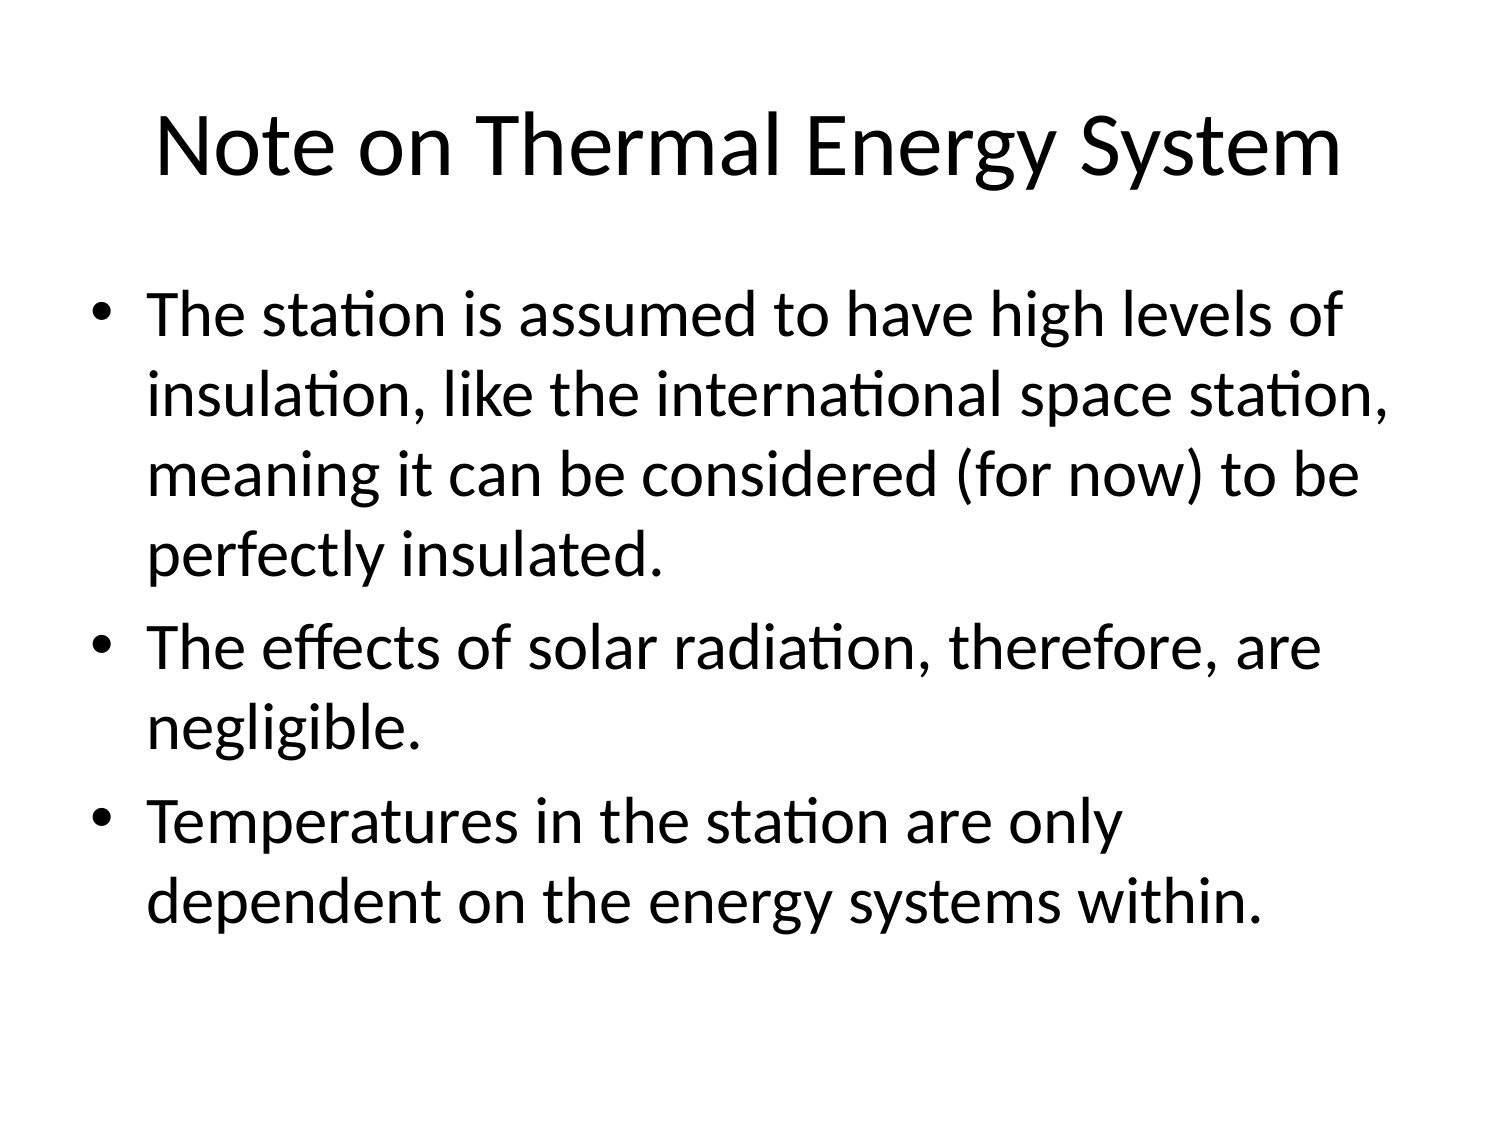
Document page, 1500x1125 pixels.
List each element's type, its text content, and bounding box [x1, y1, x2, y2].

title Note on Thermal Energy System [75, 45, 1425, 233]
list The station is assumed to have high levels of insulation, like the international space station, meaning it can be considered (for now) to be perfectly insulated. The effects of solar radiation, therefore, are negligible. Temperatures in the station are only dependent on the energy systems within. [75, 262, 1425, 1005]
